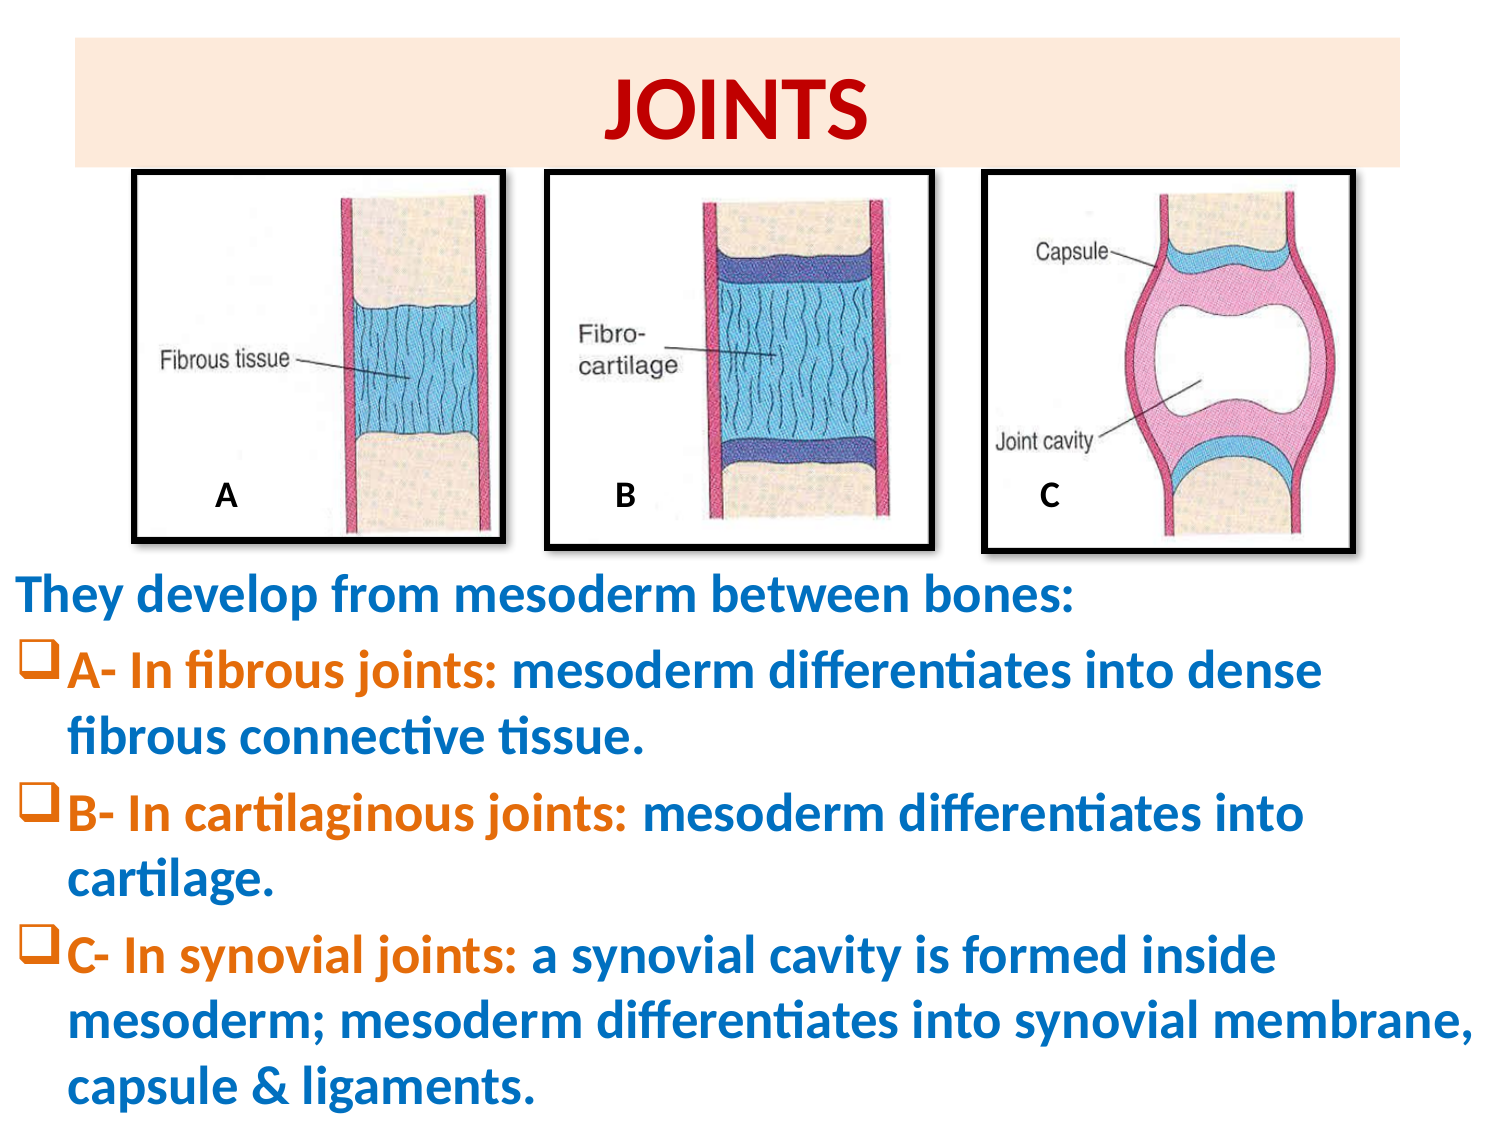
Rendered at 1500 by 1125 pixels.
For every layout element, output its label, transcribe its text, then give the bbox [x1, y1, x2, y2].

list They develop from mesoderm between bones: A- In fibrous joints: mesoderm differentiates into dense fibrous connective tissue. B- In cartilaginous joints: mesoderm differentiates into cartilage. C- In synovial joints: a synovial cavity is formed inside mesoderm; mesoderm differentiates into synovial membrane, capsule & ligaments. [0, 549, 1500, 1125]
title JOINTS [75, 37, 1400, 168]
picture [987, 174, 1351, 549]
picture [549, 174, 930, 545]
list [137, 174, 501, 538]
